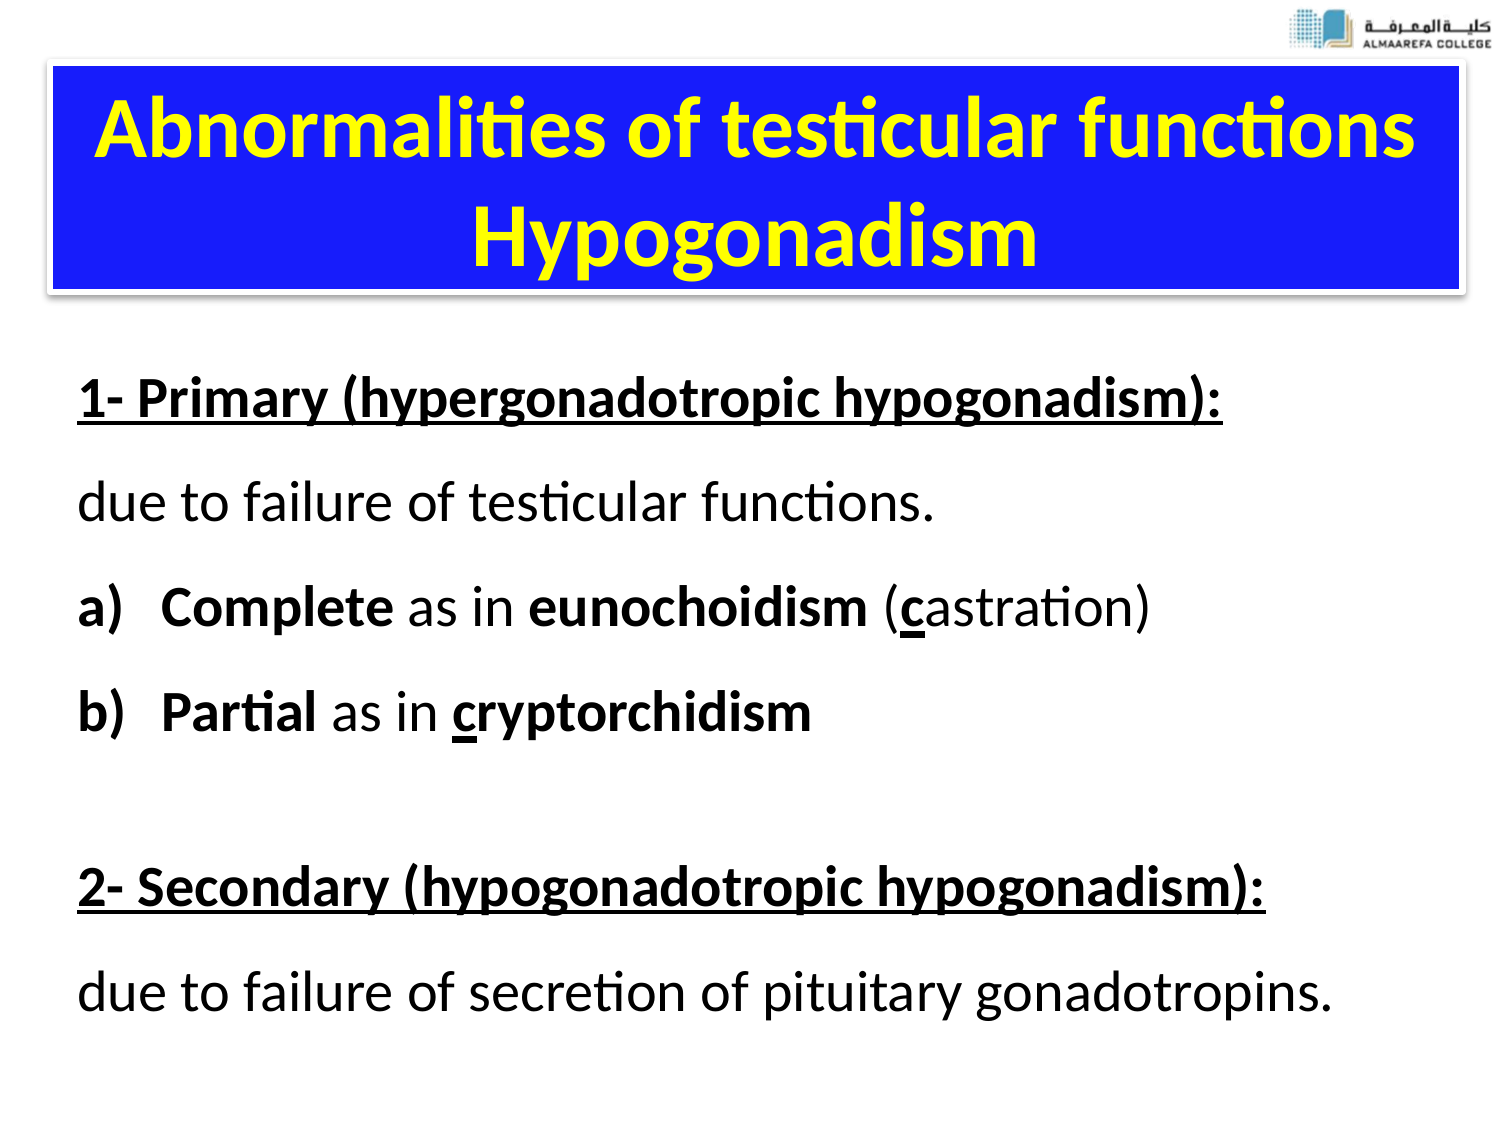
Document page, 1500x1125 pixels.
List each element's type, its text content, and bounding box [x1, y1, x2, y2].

text_box Abnormalities of testicular functions Hypogonadism [47, 59, 1466, 295]
text_box 1- Primary (hypergonadotropic hypogonadism): due to failure of testicular functions. Complete as in eunochoidism (castration) Partial as in cryptorchidism 2- Secondary (hypogonadotropic hypogonadism): due to failure of secretion of pituitary gonadotropins. [62, 316, 1450, 1031]
picture [1285, 0, 1496, 65]
